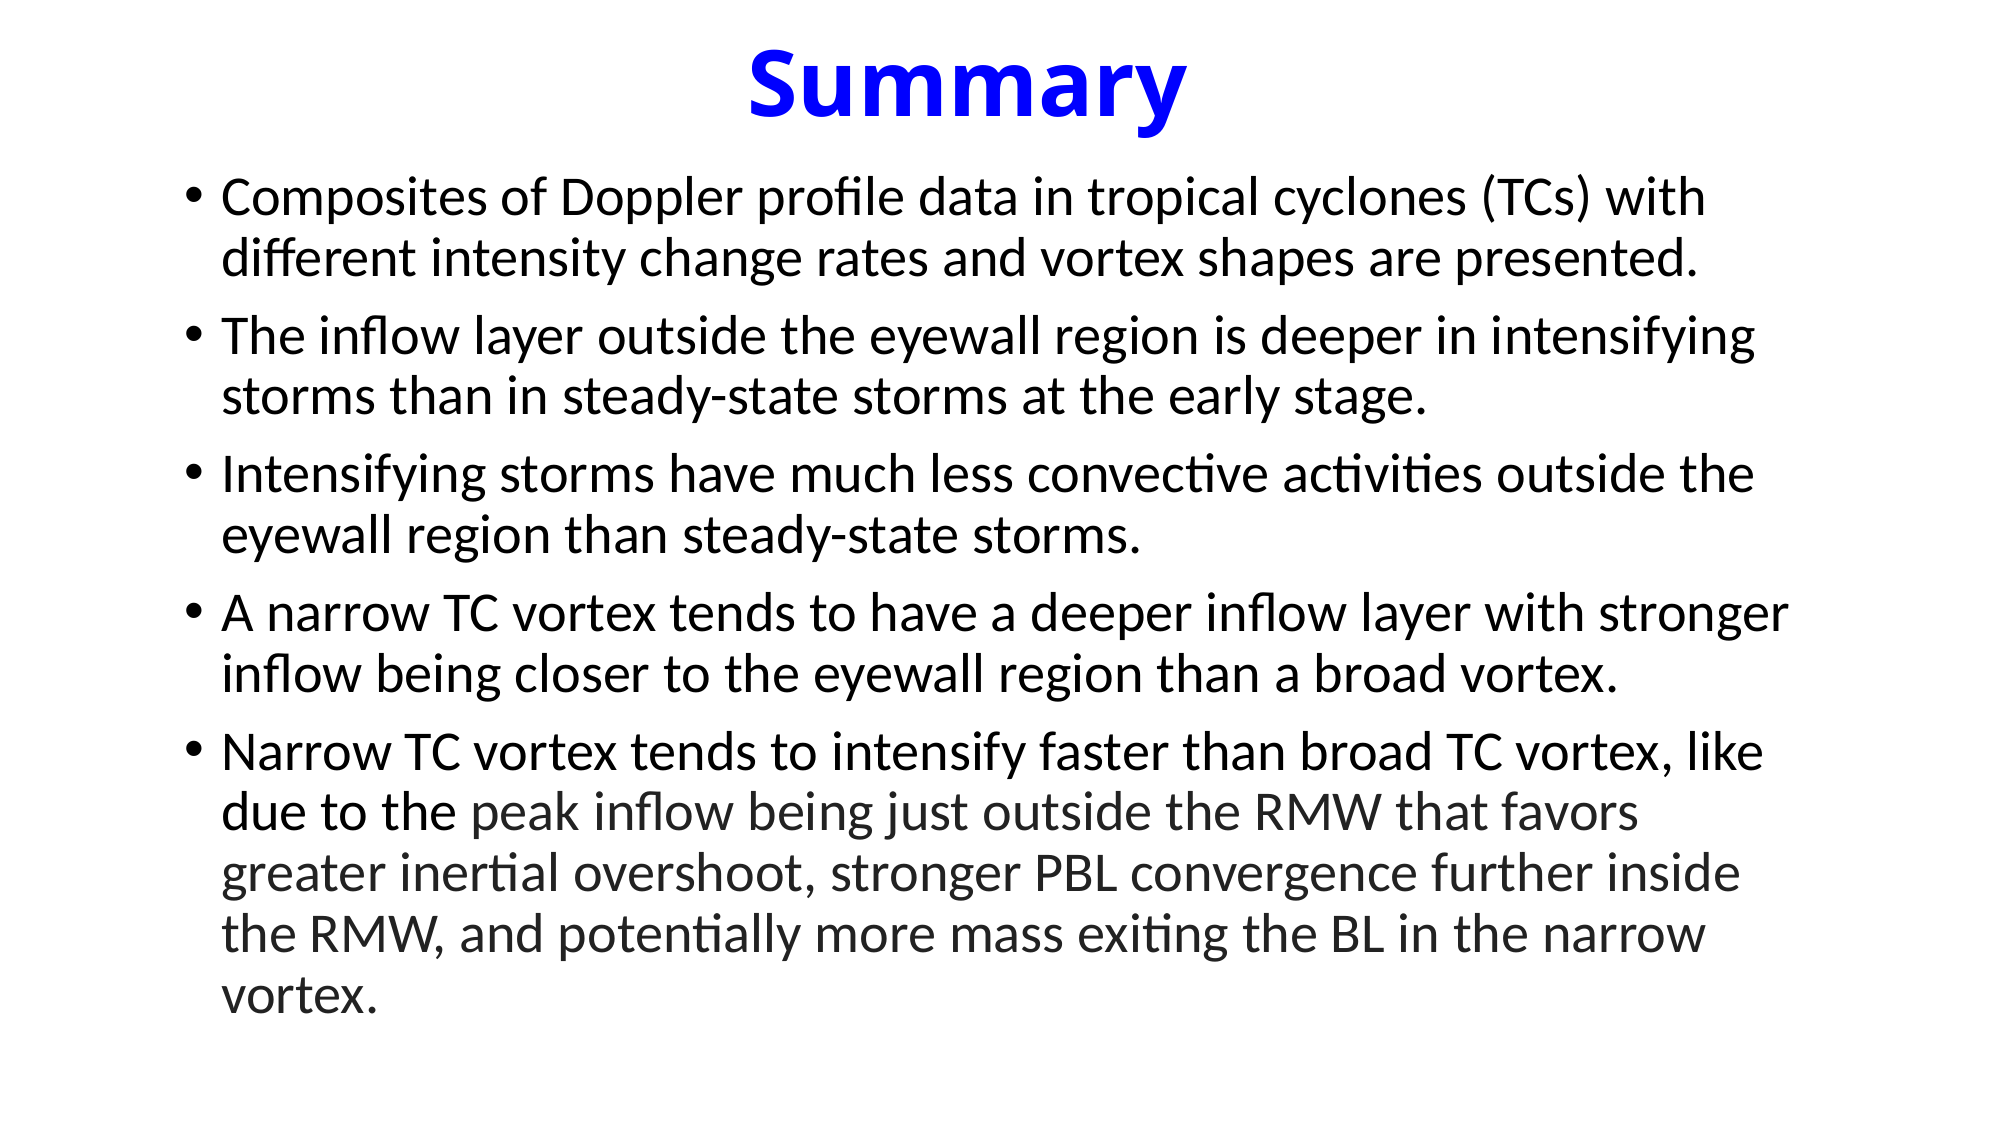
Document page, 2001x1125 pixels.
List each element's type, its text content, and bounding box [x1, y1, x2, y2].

title Summary [105, 0, 1831, 174]
list Composites of Doppler profile data in tropical cyclones (TCs) with different intensity change rates and vortex shapes are presented. The inflow layer outside the eyewall region is deeper in intensifying storms than in steady-state storms at the early stage. Intensifying storms have much less convective activities outside the eyewall region than steady-state storms. A narrow TC vortex tends to have a deeper inflow layer with stronger inflow being closer to the eyewall region than a broad vortex. Narrow TC vortex tends to intensify faster than broad TC vortex, like due to the peak inflow being just outside the RMW that favors greater inertial overshoot, stronger PBL convergence further inside the RMW, and potentially more mass exiting the BL in the narrow vortex. [169, 159, 1831, 1092]
